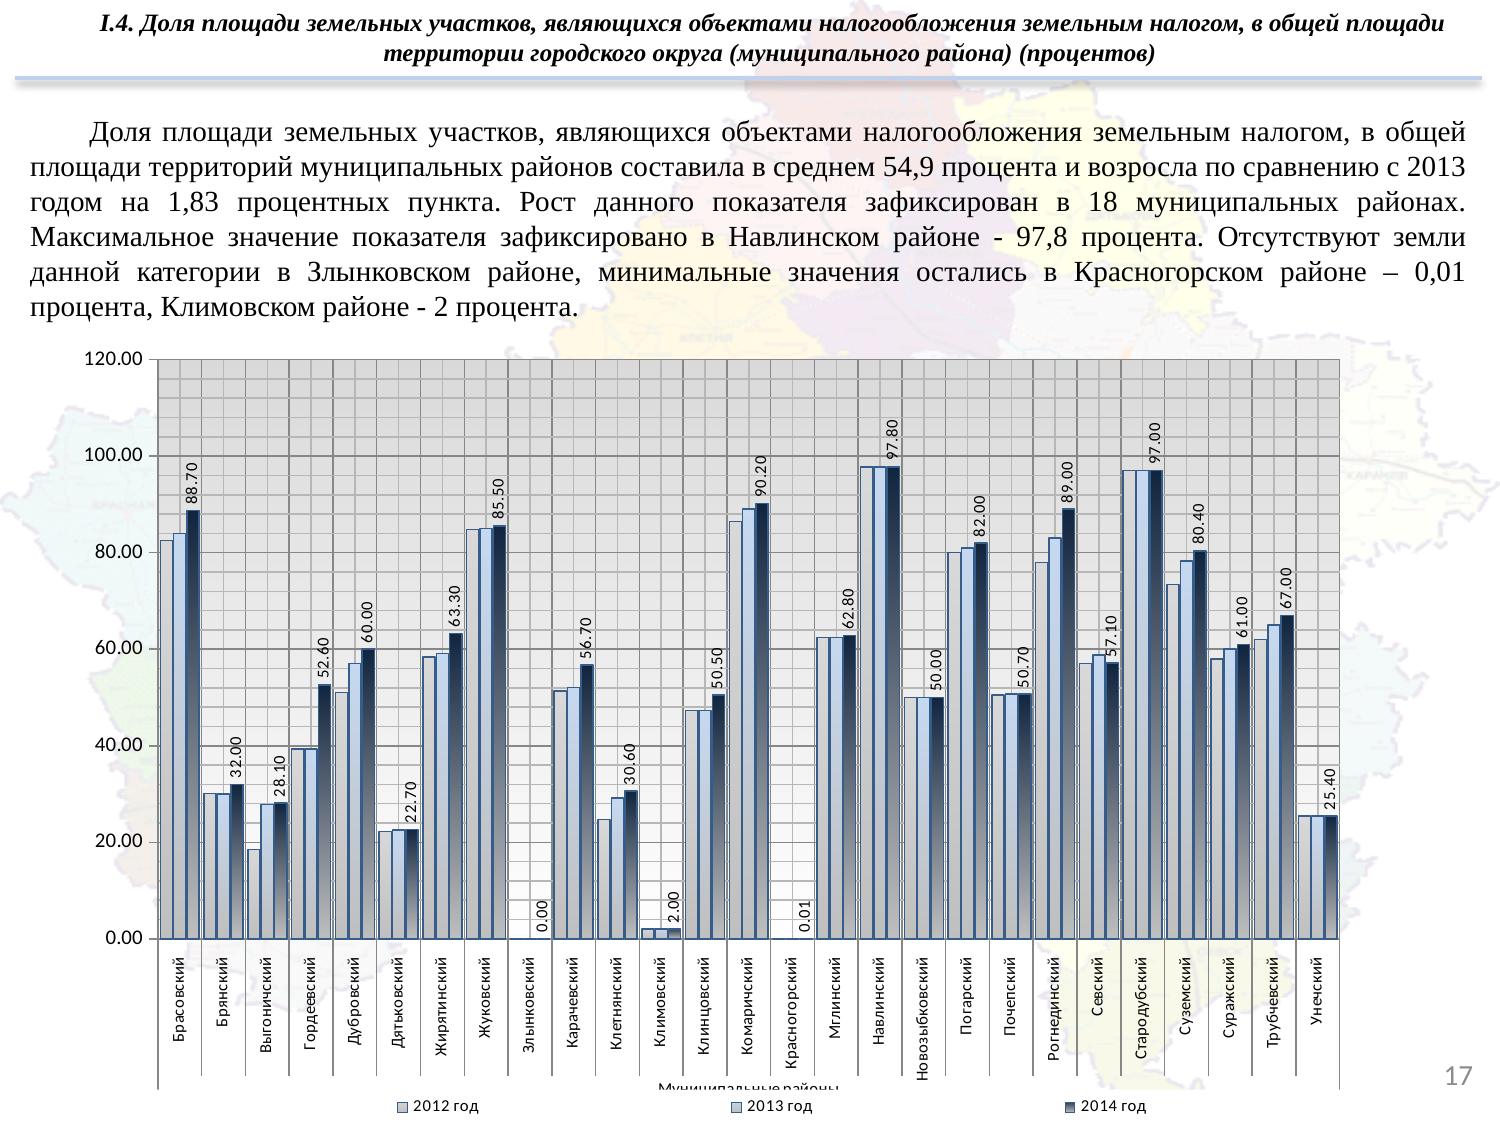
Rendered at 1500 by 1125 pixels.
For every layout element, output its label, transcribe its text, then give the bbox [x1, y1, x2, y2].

text_box I.4. Доля площади земельных участков, являющихся объектами налогообложения земельным налогом, в общей площади территории городского округа (муниципального района) (процентов) [52, 0, 1494, 74]
slide_number 17 [1410, 1034, 1488, 1113]
chart [23, 327, 1407, 1125]
text_box Доля площади земельных участков, являющихся объектами налогообложения земельным налогом, в общей площади территорий муниципальных районов составила в среднем 54,9 процента и возросла по сравнению с 2013 годом на 1,83 процентных пункта. Рост данного показателя зафиксирован в 18 муниципальных районах. Максимальное значение показателя зафиксировано в Навлинском районе - 97,8 процента. Отсутствуют земли данной категории в Злынковском районе, минимальные значения остались в Красногорском районе – 0,01 процента, Климовском районе - 2 процента. [15, 105, 1483, 330]
